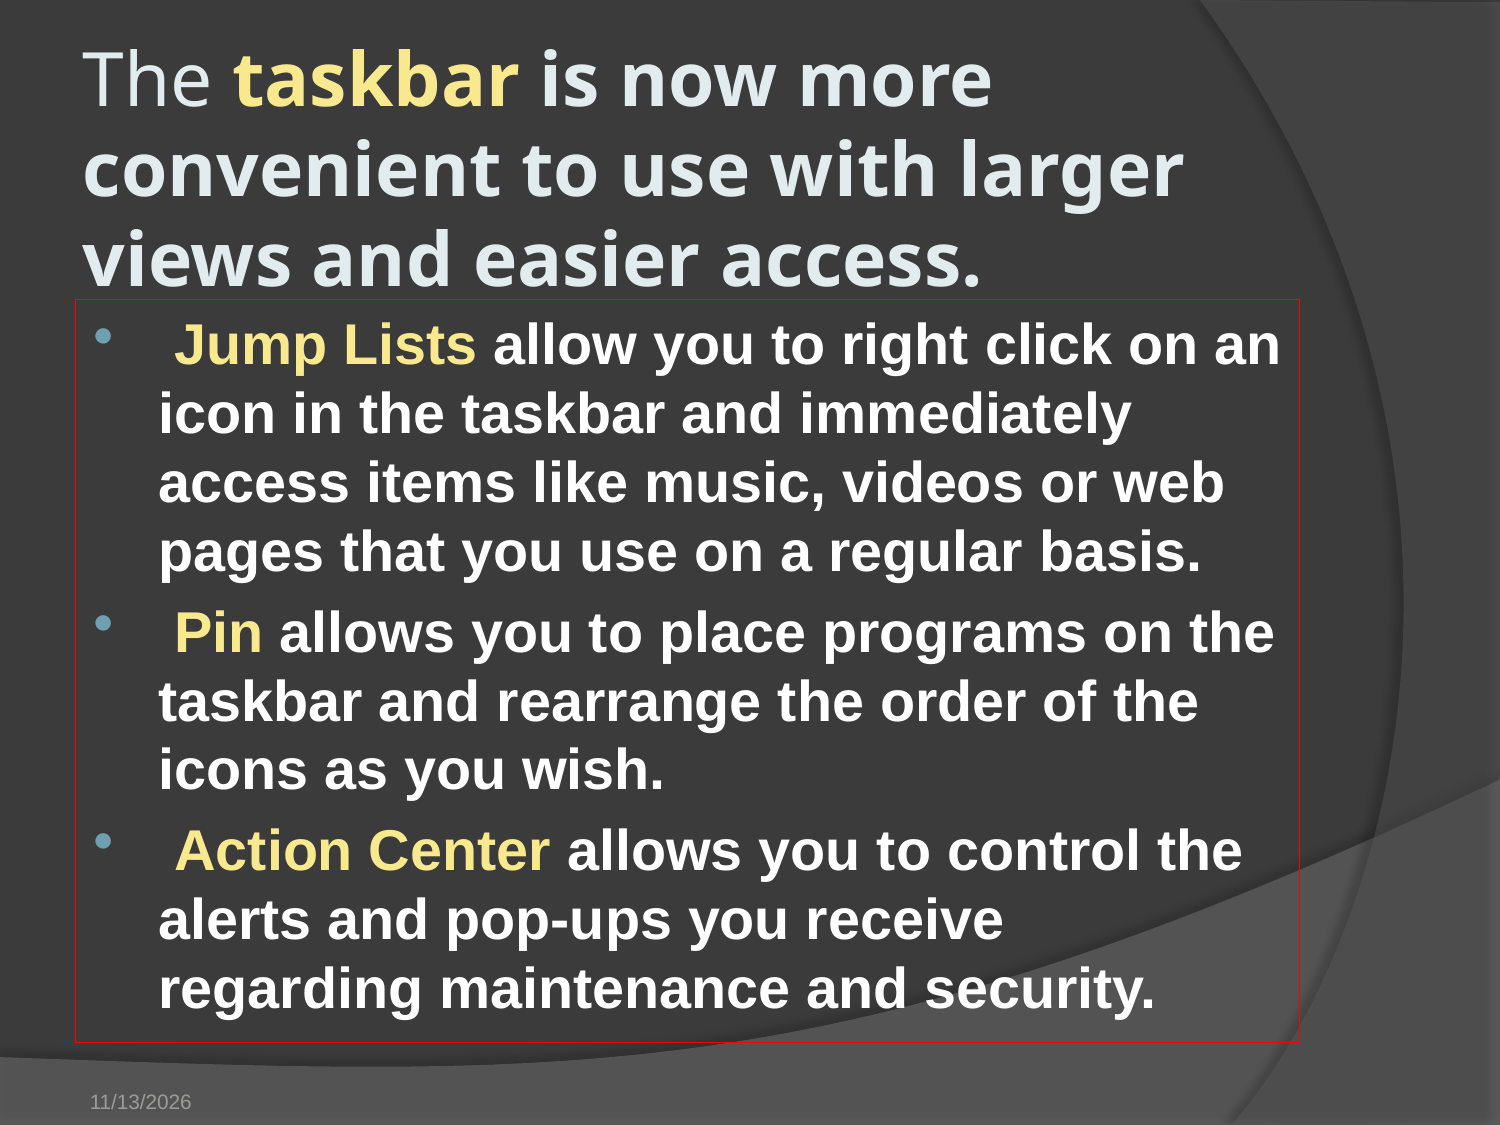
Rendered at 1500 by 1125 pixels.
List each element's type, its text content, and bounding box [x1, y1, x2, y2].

list Jump Lists allow you to right click on an icon in the taskbar and immediately access items like music, videos or web pages that you use on a regular basis. Pin allows you to place programs on the taskbar and rearrange the order of the icons as you wish. Action Center allows you to control the alerts and pop-ups you receive regarding maintenance and security. [75, 299, 1300, 1043]
title The taskbar is now more convenient to use with larger views and easier access. [75, 45, 1300, 288]
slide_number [75, 1053, 425, 1114]
